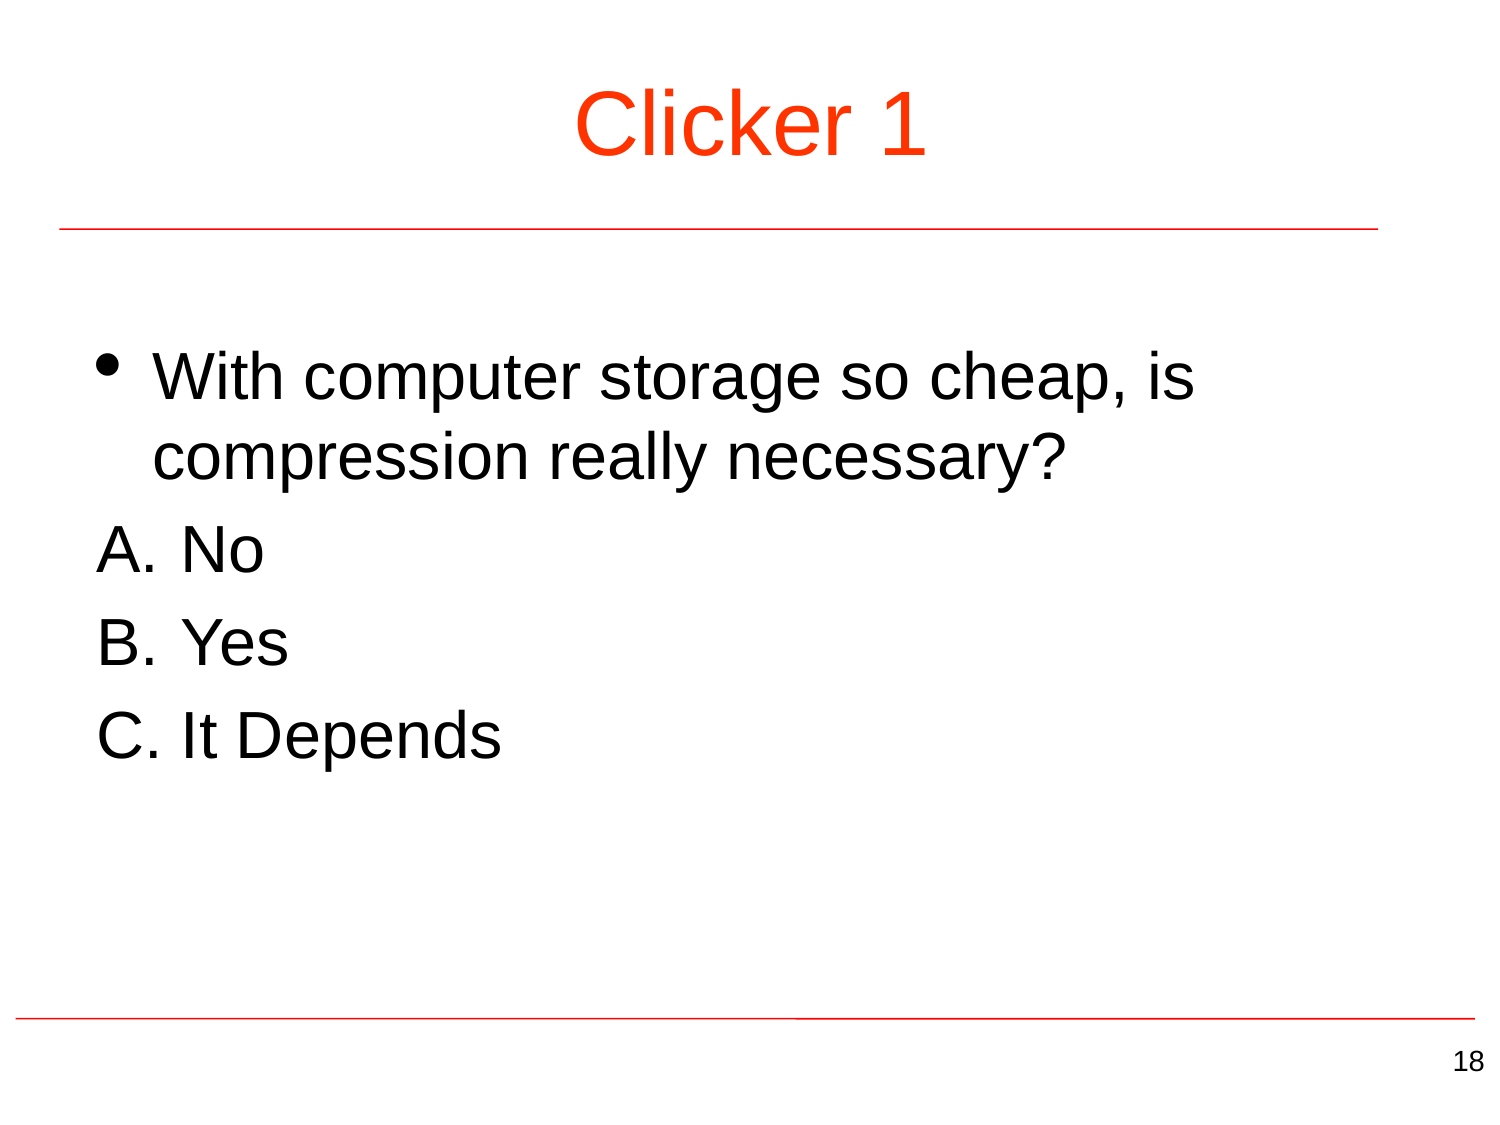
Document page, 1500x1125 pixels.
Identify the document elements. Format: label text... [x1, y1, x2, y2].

slide_number 18 [1149, 1034, 1500, 1113]
title Clicker 1 [114, 24, 1390, 213]
list With computer storage so cheap, is compression really necessary? No Yes It Depends [81, 324, 1357, 1000]
